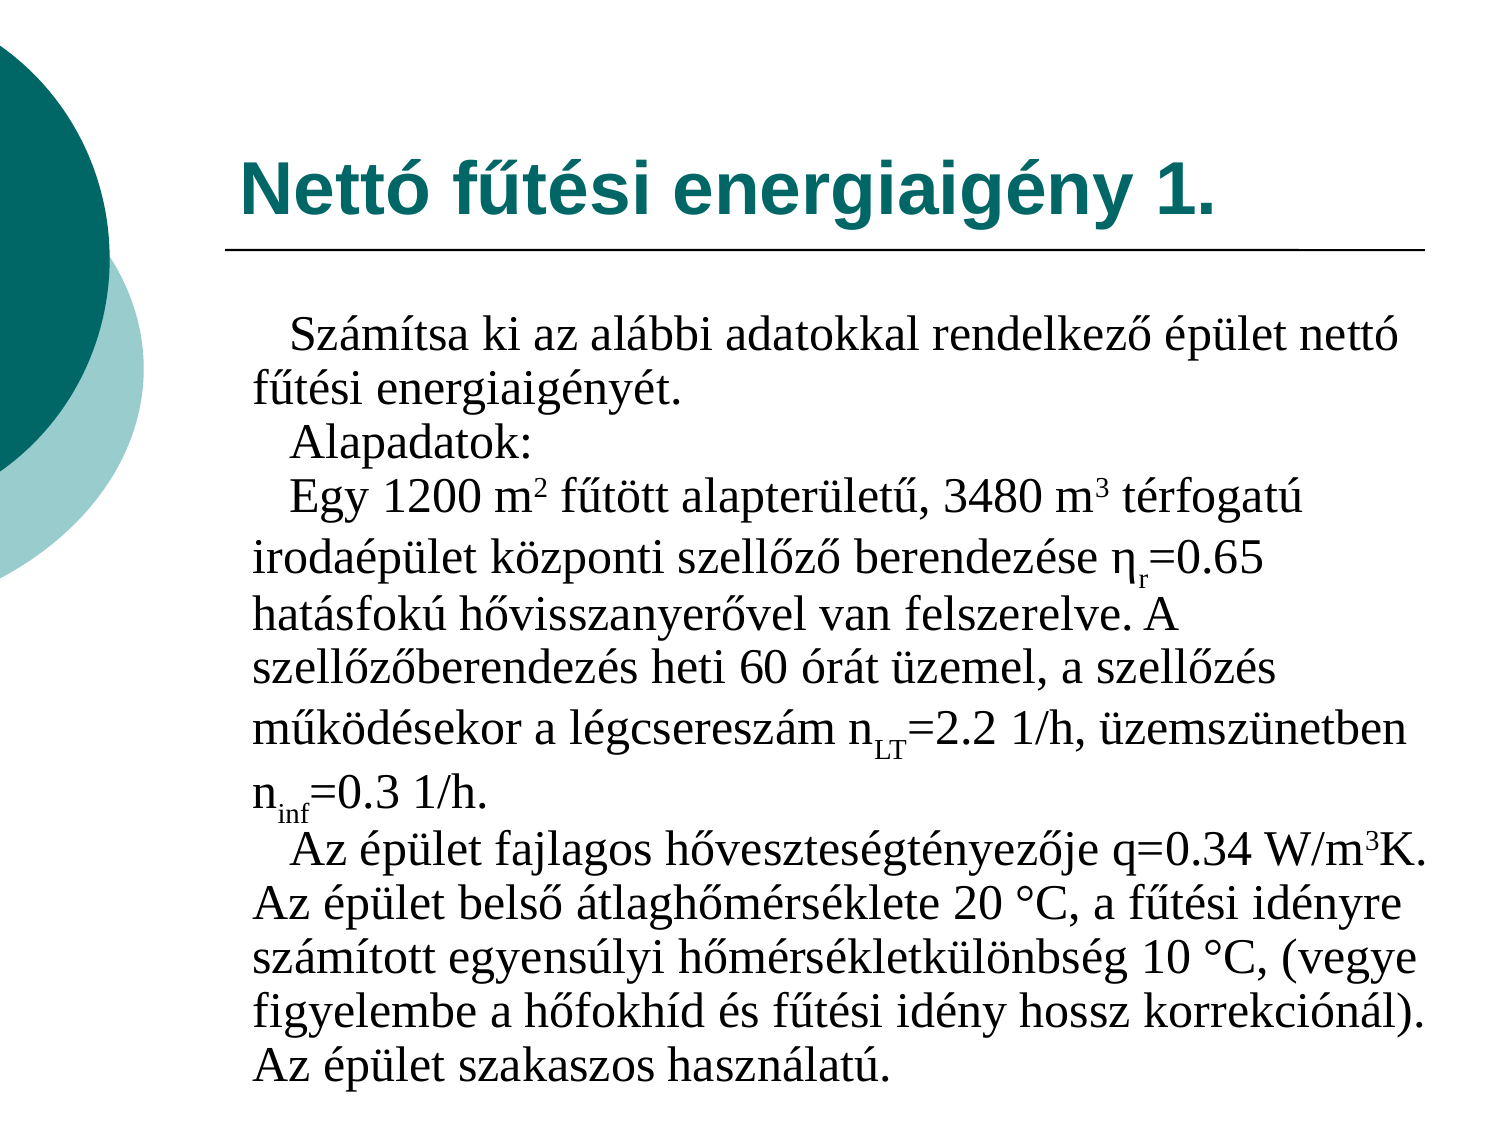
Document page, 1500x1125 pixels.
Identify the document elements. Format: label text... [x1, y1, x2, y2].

list Számítsa ki az alábbi adatokkal rendelkező épület nettó fűtési energiaigényét. Alapadatok: Egy 1200 m2 fűtött alapterületű, 3480 m3 térfogatú irodaépület központi szellőző berendezése ηr=0.65 hatásfokú hővisszanyerővel van felszerelve. A szellőzőberendezés heti 60 órát üzemel, a szellőzés működésekor a légcsereszám nLT=2.2 1/h, üzemszünetben ninf=0.3 1/h. Az épület fajlagos hőveszteségtényezője q=0.34 W/m3K. Az épület belső átlaghőmérséklete 20 °C, a fűtési idényre számított egyensúlyi hőmérsékletkülönbség 10 °C, (vegye figyelembe a hőfokhíd és fűtési idény hossz korrekciónál). Az épület szakaszos használatú. [237, 299, 1463, 1083]
title Nettó fűtési energiaigény 1. [224, 49, 1425, 237]
